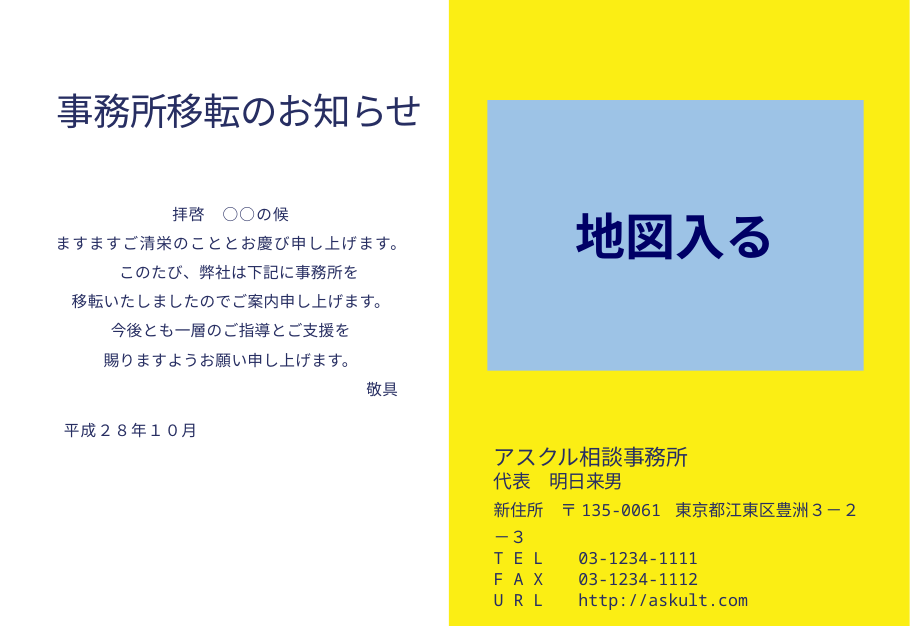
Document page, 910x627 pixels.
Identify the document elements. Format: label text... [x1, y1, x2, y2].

text_box 地図入る [486, 99, 865, 372]
text_box アスクル相談事務所 代表 明日来男 新住所 〒135-0061 東京都江東区豊洲３－２－３ T E L 03-1234-1111 F A X 03-1234-1112 U R L http://askult.com [478, 424, 891, 617]
text_box [448, 0, 910, 626]
text_box 事務所移転のお知らせ [41, 80, 442, 141]
text_box 拝啓 ○○の候 ますますご清栄のこととお慶び申し上げます。 このたび、弊社は下記に事務所を 移転いたしましたのでご案内申し上げます。 今後とも一層のご指導とご支援を 賜りますようお願い申し上げます。 敬具 平成２８年１０月 [32, 186, 429, 448]
